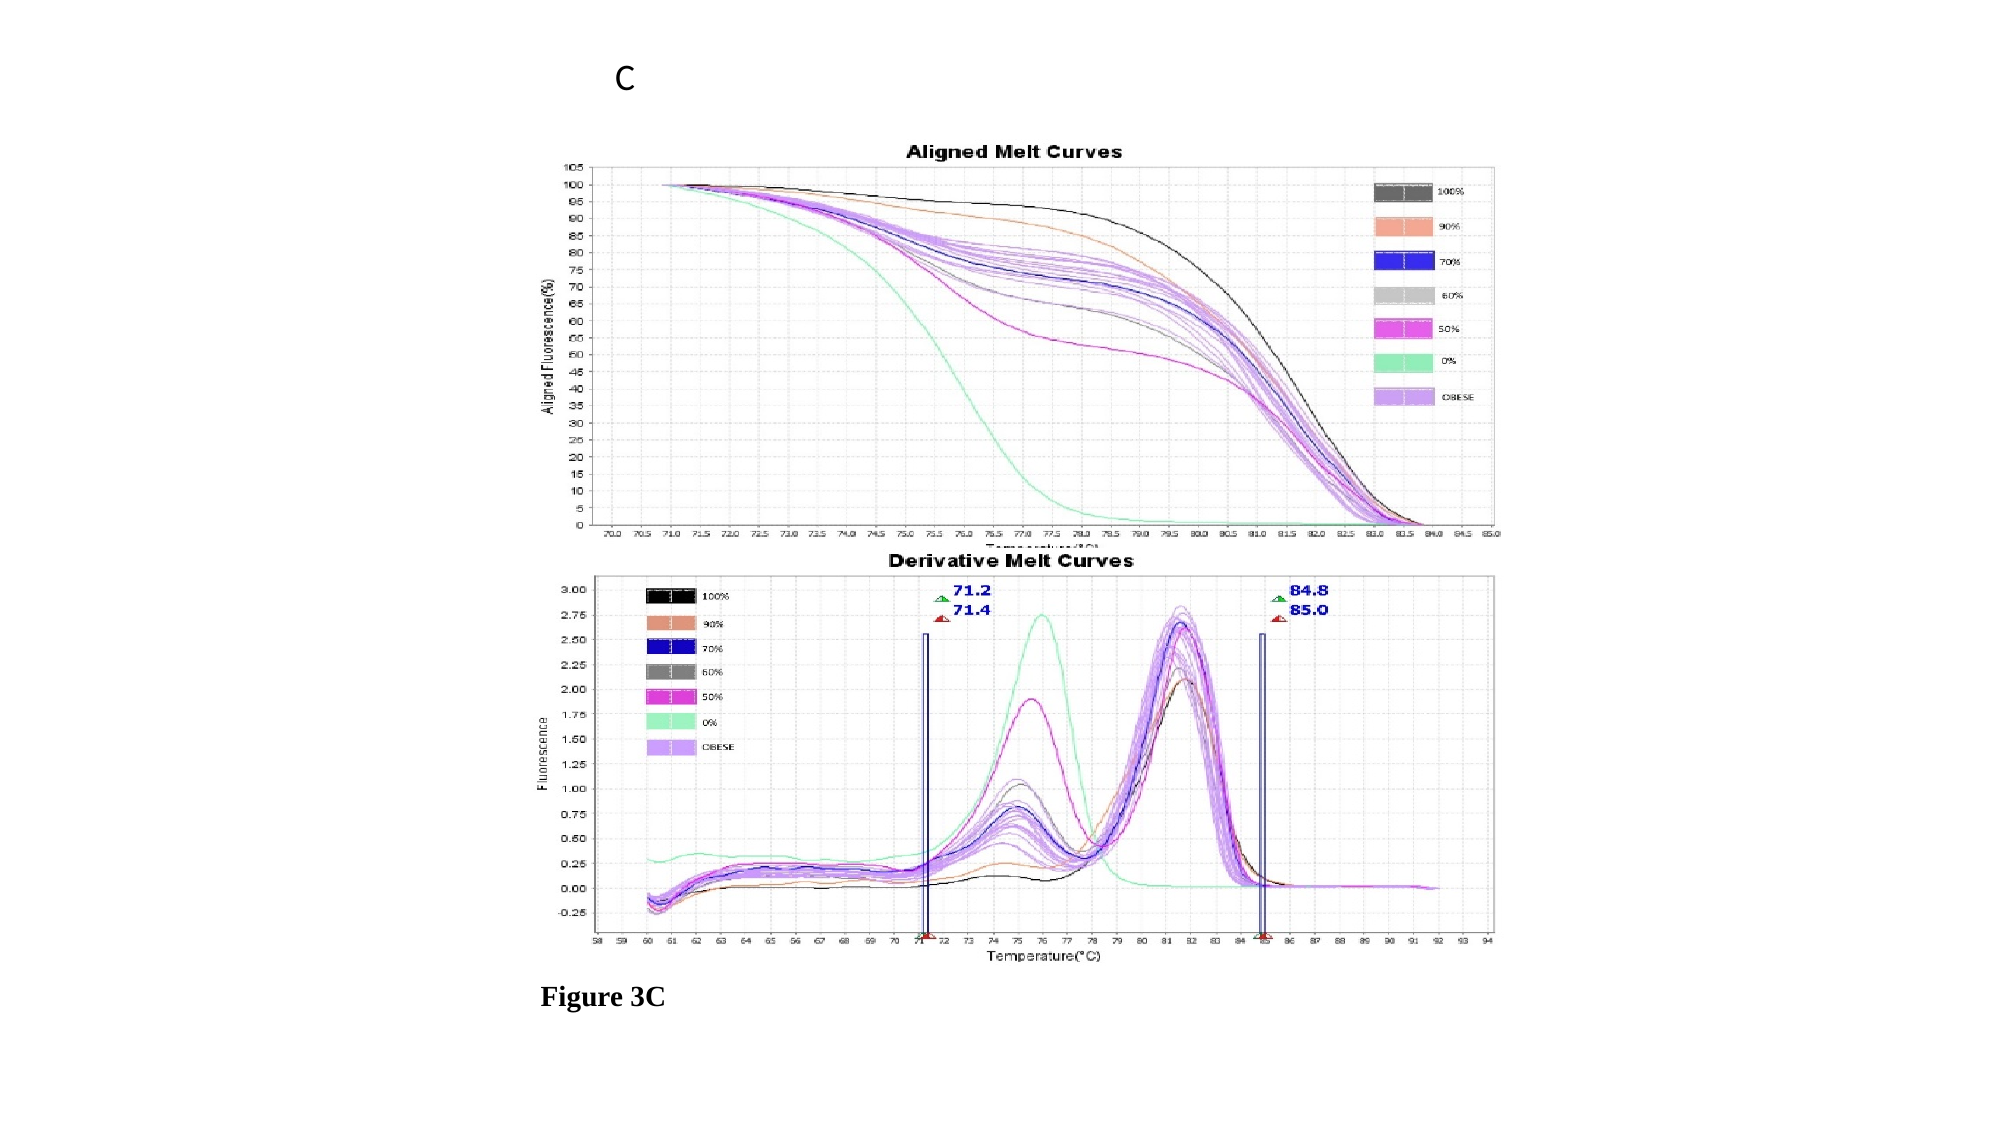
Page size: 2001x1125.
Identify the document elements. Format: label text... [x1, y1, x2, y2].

title Figure 3C [525, 890, 2000, 1105]
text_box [491, 39, 1504, 972]
